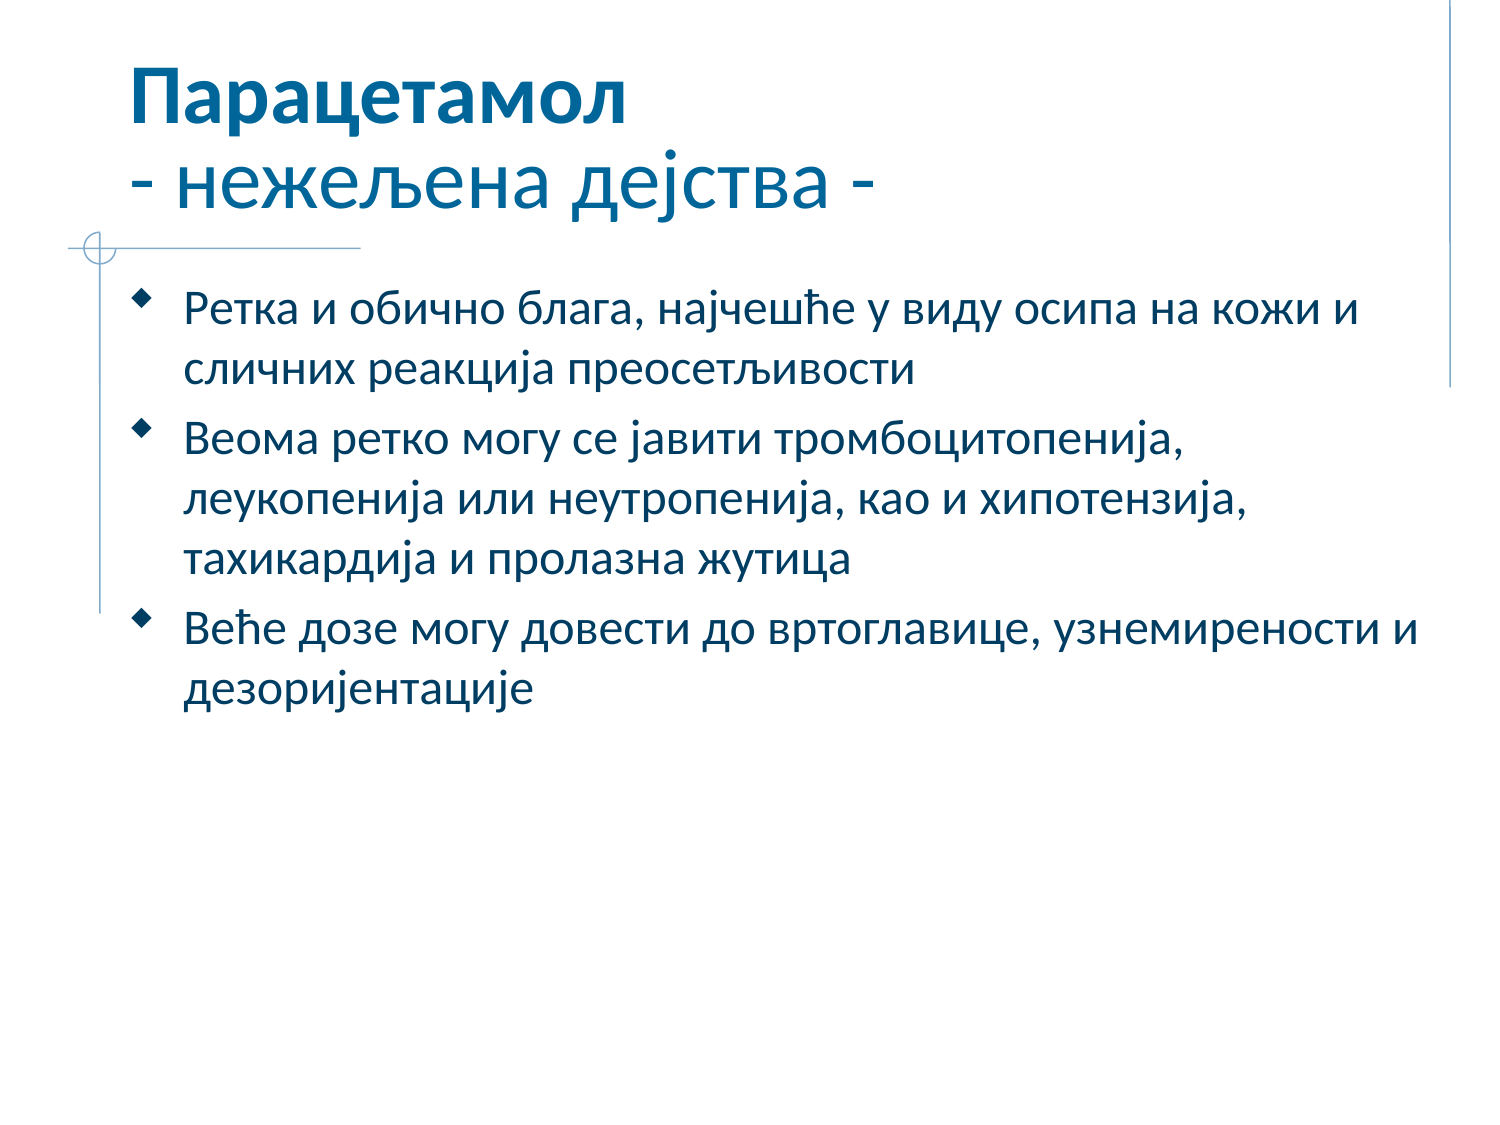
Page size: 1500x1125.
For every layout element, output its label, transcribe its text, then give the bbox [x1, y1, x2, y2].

list Ретка и обично блага, најчешће у виду осипа на кожи и сличних реакција преосетљивости Веома ретко могу се јавити тромбоцитопенија, леукопенија или неутропенија, као и хипотензија, тахикардија и пролазна жутица Веће дозе могу довести до вртоглавице, узнемирености и дезоријентације [111, 266, 1436, 1024]
title Парацетамол - нежељена дејства - [113, 49, 1436, 238]
